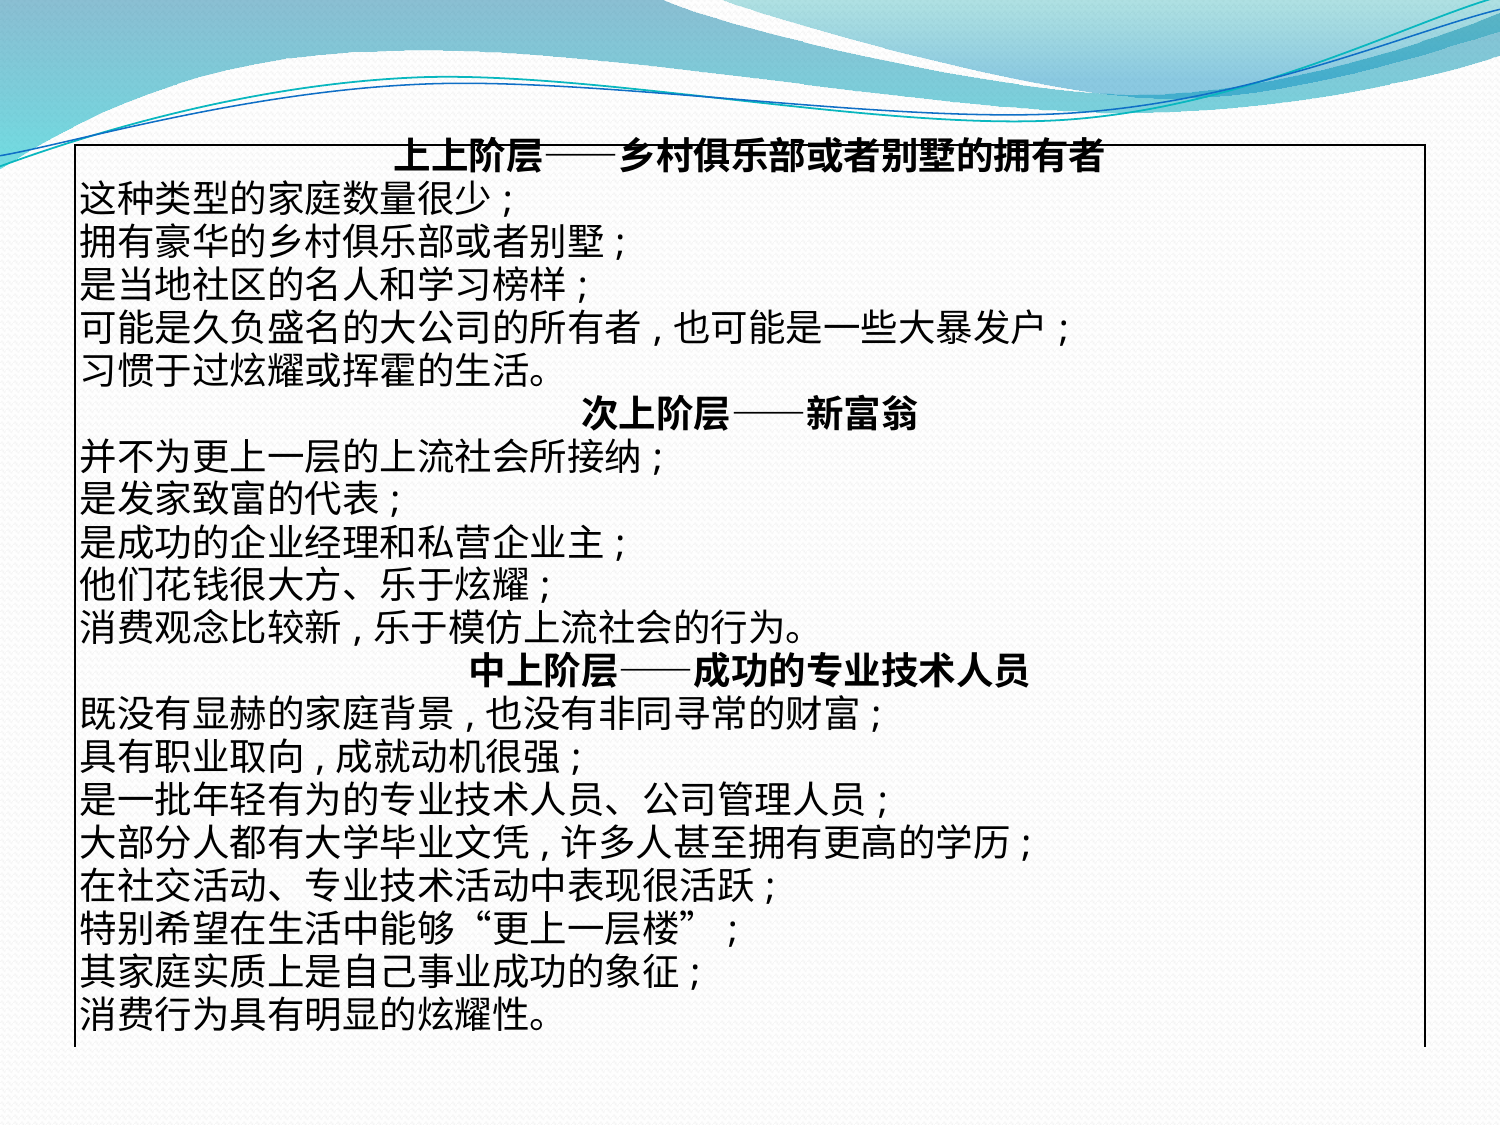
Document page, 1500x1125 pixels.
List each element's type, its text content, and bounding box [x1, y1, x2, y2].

table_cell 他们花钱很大方、乐于炫耀; [76, 574, 1424, 617]
table_cell 消费观念比较新,乐于模仿上流社会的行为。 [76, 617, 1424, 660]
table_cell 大部分人都有大学毕业文凭,许多人甚至拥有更高的学历; [76, 832, 1424, 875]
table_cell 这种类型的家庭数量很少; [76, 188, 1424, 231]
table_cell 并不为更上一层的上流社会所接纳; [76, 446, 1424, 488]
table_cell 次上阶层——新富翁 [76, 403, 1424, 446]
table_cell 消费行为具有明显的炫耀性。 [76, 1004, 1424, 1047]
table_cell 可能是久负盛名的大公司的所有者,也可能是一些大暴发户; [76, 317, 1424, 360]
table_cell 特别希望在生活中能够“更上一层楼”; [76, 918, 1424, 961]
table_cell 是当地社区的名人和学习榜样; [76, 274, 1424, 317]
table_cell 是一批年轻有为的专业技术人员、公司管理人员; [76, 789, 1424, 832]
table_header 上上阶层——乡村俱乐部或者别墅的拥有者 [76, 146, 1424, 188]
table_cell 习惯于过炫耀或挥霍的生活。 [76, 360, 1424, 403]
table_cell 中上阶层——成功的专业技术人员 [76, 660, 1424, 703]
table_cell 既没有显赫的家庭背景,也没有非同寻常的财富; [76, 703, 1424, 746]
table_cell 具有职业取向,成就动机很强; [76, 746, 1424, 789]
table_cell 是发家致富的代表; [76, 488, 1424, 531]
table_cell 在社交活动、专业技术活动中表现很活跃; [76, 875, 1424, 918]
table_cell 拥有豪华的乡村俱乐部或者别墅; [76, 231, 1424, 274]
table_cell 其家庭实质上是自己事业成功的象征; [76, 961, 1424, 1004]
table_cell 是成功的企业经理和私营企业主; [76, 531, 1424, 574]
